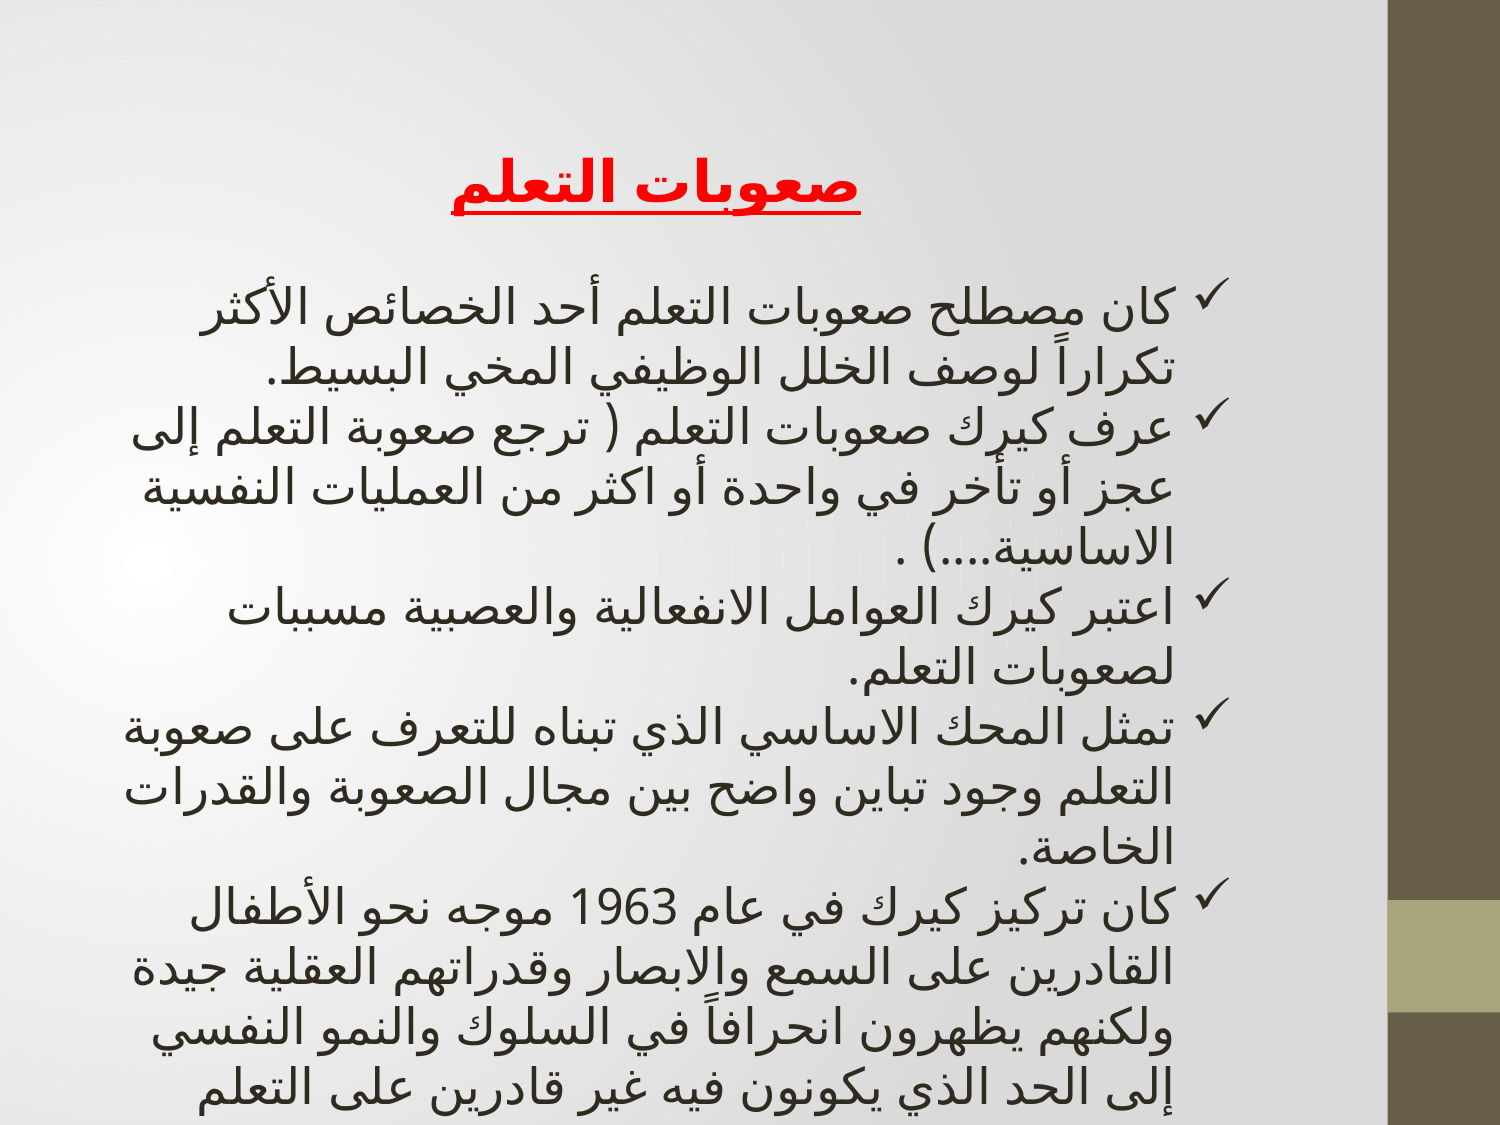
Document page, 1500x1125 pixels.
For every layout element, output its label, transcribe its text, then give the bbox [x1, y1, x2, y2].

text_box صعوبات التعلم كان مصطلح صعوبات التعلم أحد الخصائص الأكثر تكراراً لوصف الخلل الوظيفي المخي البسيط. عرف كيرك صعوبات التعلم ( ترجع صعوبة التعلم إلى عجز أو تأخر في واحدة أو اكثر من العمليات النفسية الاساسية....) . اعتبر كيرك العوامل الانفعالية والعصبية مسببات لصعوبات التعلم. تمثل المحك الاساسي الذي تبناه للتعرف على صعوبة التعلم وجود تباين واضح بين مجال الصعوبة والقدرات الخاصة. كان تركيز كيرك في عام 1963 موجه نحو الأطفال القادرين على السمع والابصار وقدراتهم العقلية جيدة ولكنهم يظهرون انحرافاً في السلوك والنمو النفسي إلى الحد الذي يكونون فيه غير قادرين على التعلم وترجع اسباب هذه الاضطرابات إلى نوع من الاضطراب الوظيفي للدماغ. [64, 137, 1248, 1125]
